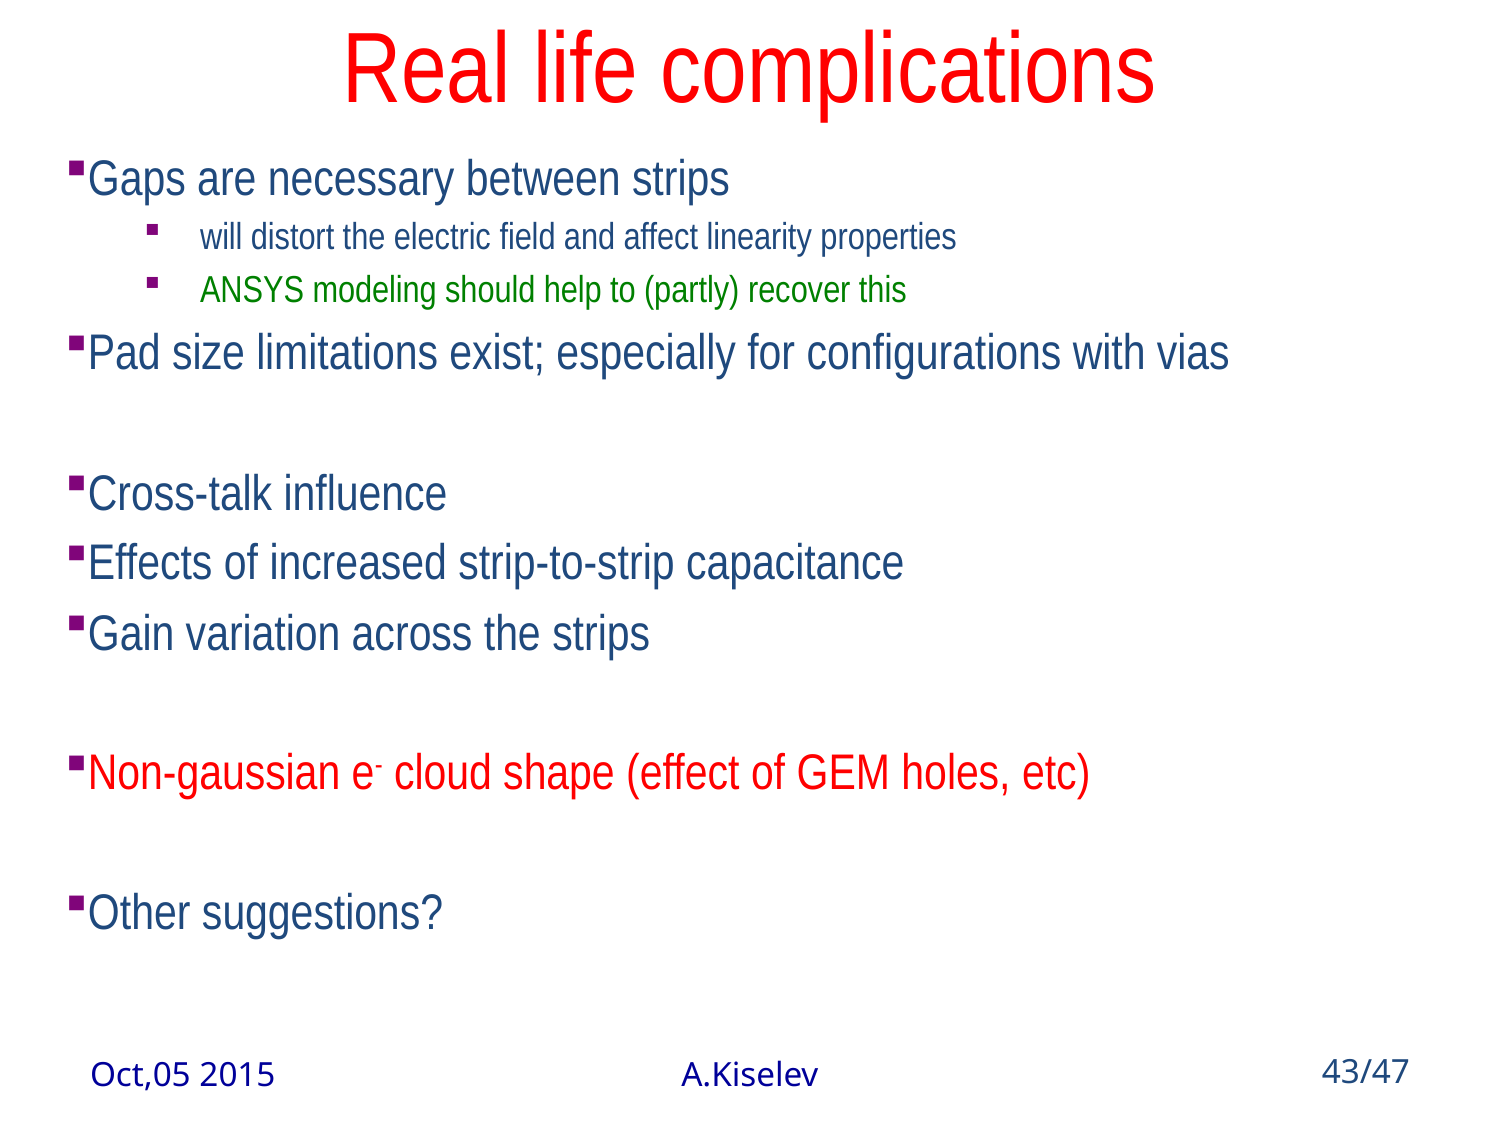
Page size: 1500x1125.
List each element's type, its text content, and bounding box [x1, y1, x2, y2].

footer A.Kiselev [512, 1042, 988, 1103]
title Real life complications [0, 0, 1500, 125]
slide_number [75, 1042, 425, 1103]
text_box Gaps are necessary between strips will distort the electric field and affect linearity properties ANSYS modeling should help to (partly) recover this Pad size limitations exist; especially for configurations with vias Cross-talk influence Effects of increased strip-to-strip capacitance Gain variation across the strips Non-gaussian e- cloud shape (effect of GEM holes, etc) Other suggestions? [50, 137, 1500, 988]
slide_number 43/47 [1074, 1042, 1425, 1103]
